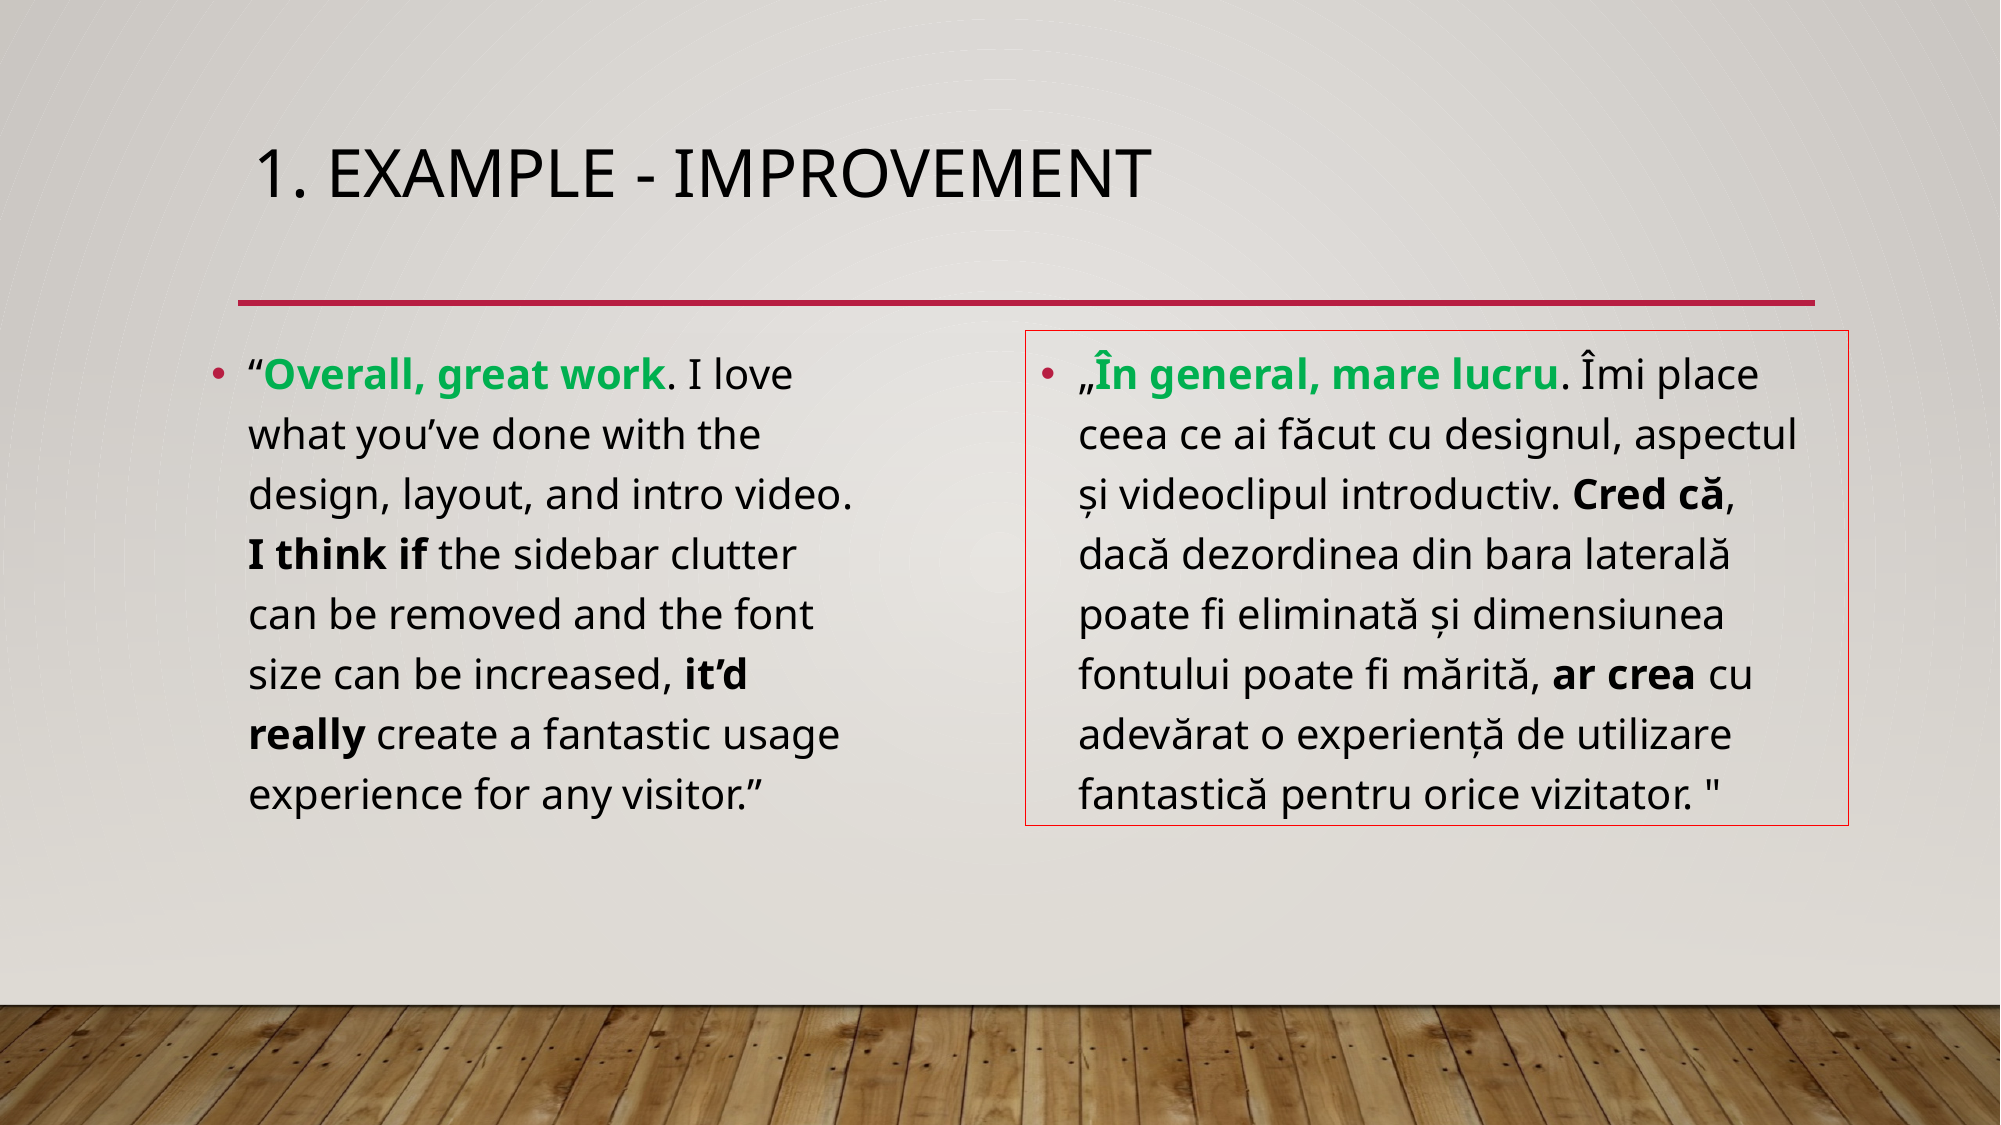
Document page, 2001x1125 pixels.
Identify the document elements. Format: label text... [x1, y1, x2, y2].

title 1. Example - Improvement [238, 131, 1814, 305]
picture [0, 1005, 2000, 1125]
list “Overall, great work. I love what you’ve done with the design, layout, and intro video. I think if the sidebar clutter can be removed and the font size can be increased, it’d really create a fantastic usage experience for any visitor.” [196, 330, 884, 897]
text_box „În general, mare lucru. Îmi place ceea ce ai făcut cu designul, aspectul și videoclipul introductiv. Cred că, dacă dezordinea din bara laterală poate fi eliminată și dimensiunea fontului poate fi mărită, ar crea cu adevărat o experiență de utilizare fantastică pentru orice vizitator. " [1025, 330, 1849, 826]
